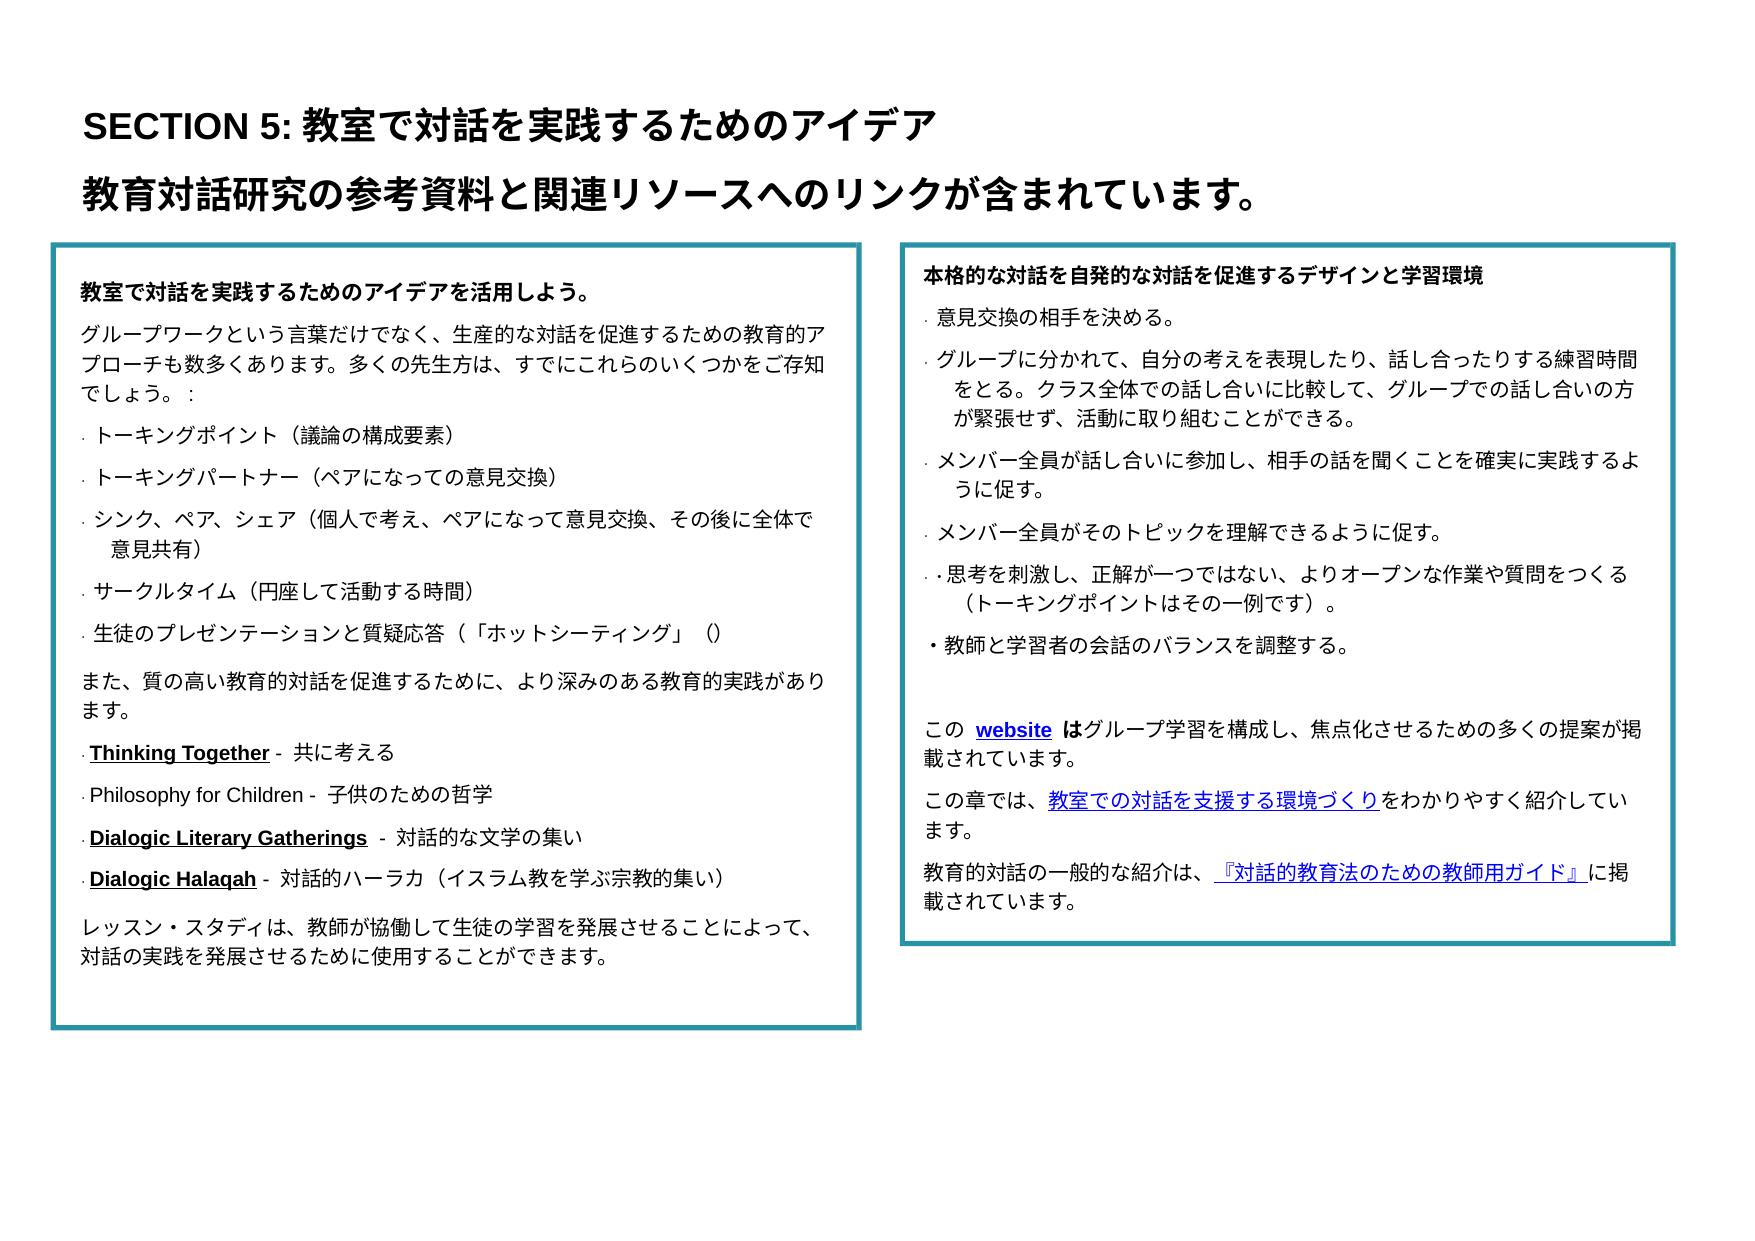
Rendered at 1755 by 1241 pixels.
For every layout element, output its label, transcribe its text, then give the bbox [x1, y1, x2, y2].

text_box [899, 242, 1676, 947]
text_box [50, 242, 862, 1031]
text_box 教室で対話を実践するためのアイデアを活用しよう。 グループワークという言葉だけでなく、生産的な対話を促進するための教育的アプローチも数多くあります。多くの先生方は、すでにこれらのいくつかをご存知でしょう。: · トーキングポイント（議論の構成要素） · トーキングパートナー（ペアになっての意見交換） · シンク、ペア、シェア（個人で考え、ペアになって意見交換、その後に全体で意見共有） · サークルタイム（円座して活動する時間） · 生徒のプレゼンテーションと質疑応答（「ホットシーティング」（） また、質の高い教育的対話を促進するために、より深みのある教育的実践があります。 · Thinking Together - 共に考える · Philosophy for Children - 子供のための哲学 · Dialogic Literary Gatherings - 対話的な文学の集い · Dialogic Halaqah - 対話的ハーラカ（イスラム教を学ぶ宗教的集い） レッスン・スタディは、教師が協働して生徒の学習を発展させることによって、対話の実践を発展させるために使用することができます。 [80, 272, 835, 969]
text_box 本格的な対話を自発的な対話を促進するデザインと学習環境 · 意見交換の相手を決める。 · グループに分かれて、自分の考えを表現したり、話し合ったりする練習時間をとる。クラス全体での話し合いに比較して、グループでの話し合いの方が緊張せず、活動に取り組むことができる。 · メンバー全員が話し合いに参加し、相手の話を聞くことを確実に実践するように促す。 · メンバー全員がそのトピックを理解できるように促す。 ·・思考を刺激し、正解が一つではない、よりオープンな作業や質問をつくる（トーキングポイントはその一例です）。 ・教師と学習者の会話のバランスを調整する。 この website はグループ学習を構成し、焦点化させるための多くの提案が掲載されています。 この章では、教室での対話を支援する環境づくりをわかりやすく紹介しています。 教育的対話の一般的な紹介は、『対話的教育法のための教師用ガイド』に掲載されています。 [923, 256, 1647, 914]
text_box SECTION 5:教室で対話を実践するためのアイデア 教育対話研究の参考資料と関連リソースへのリンクが含まれています。 [80, 75, 1286, 216]
